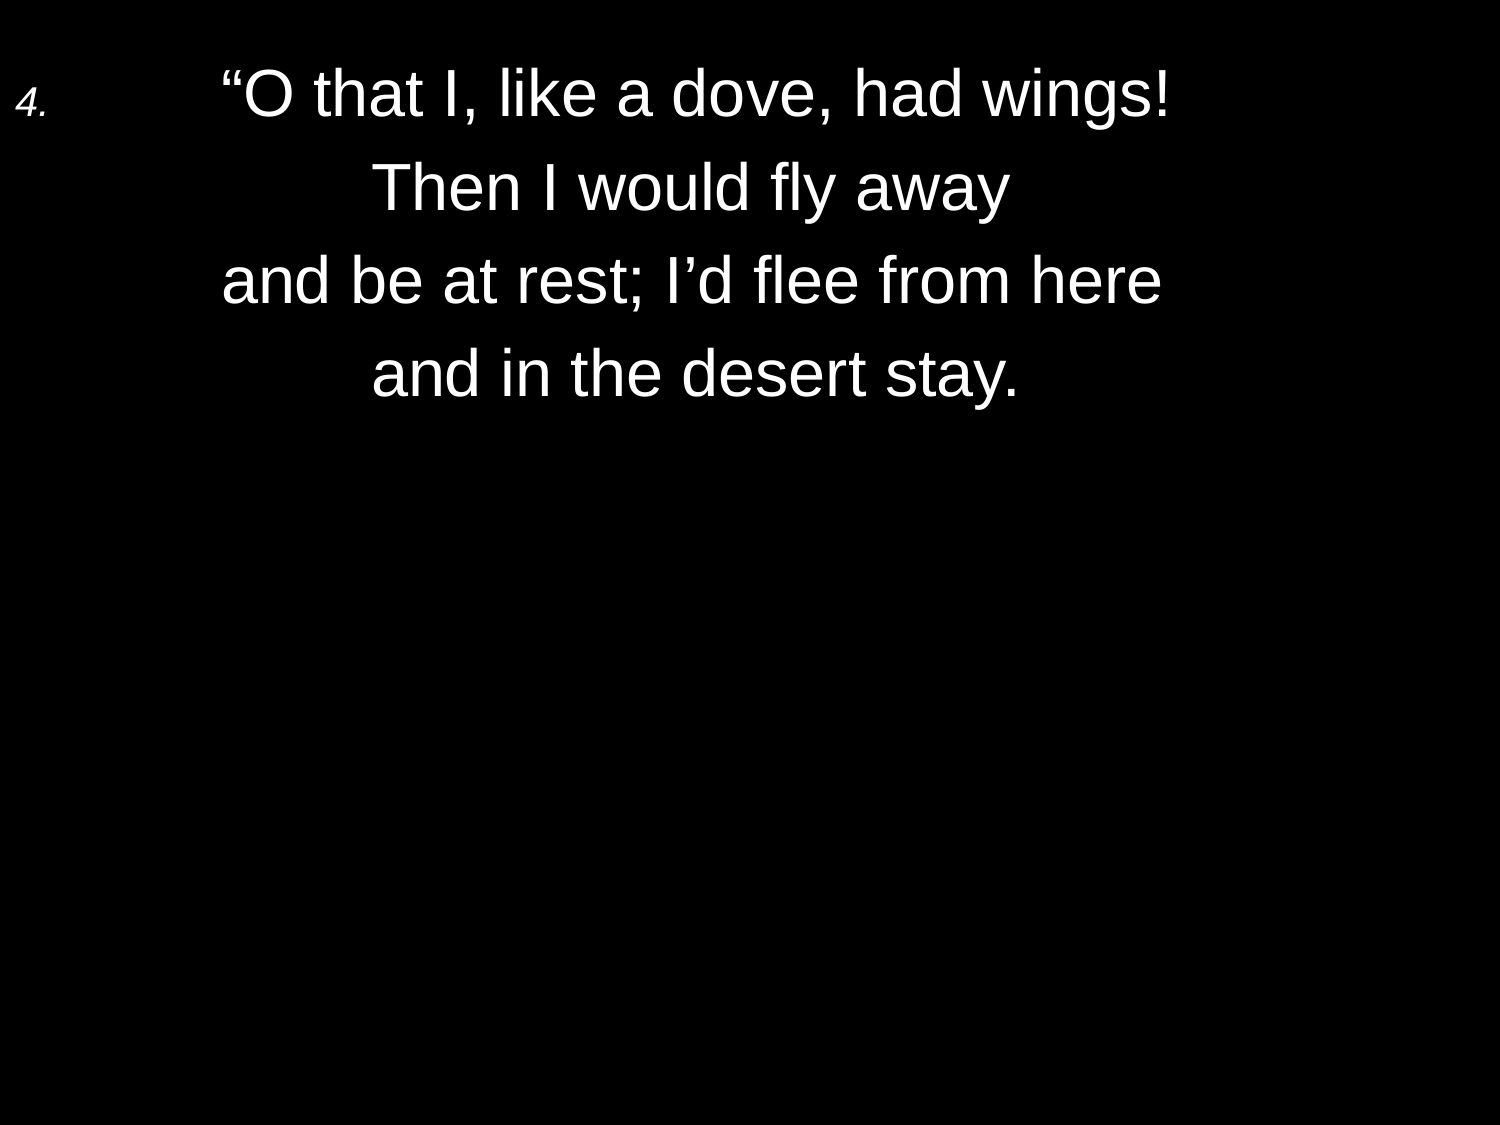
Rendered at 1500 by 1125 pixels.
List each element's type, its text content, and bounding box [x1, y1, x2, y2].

list 4. “O that I, like a dove, had wings! Then I would fly away and be at rest; I’d flee from here and in the desert stay. [0, 42, 1500, 1047]
